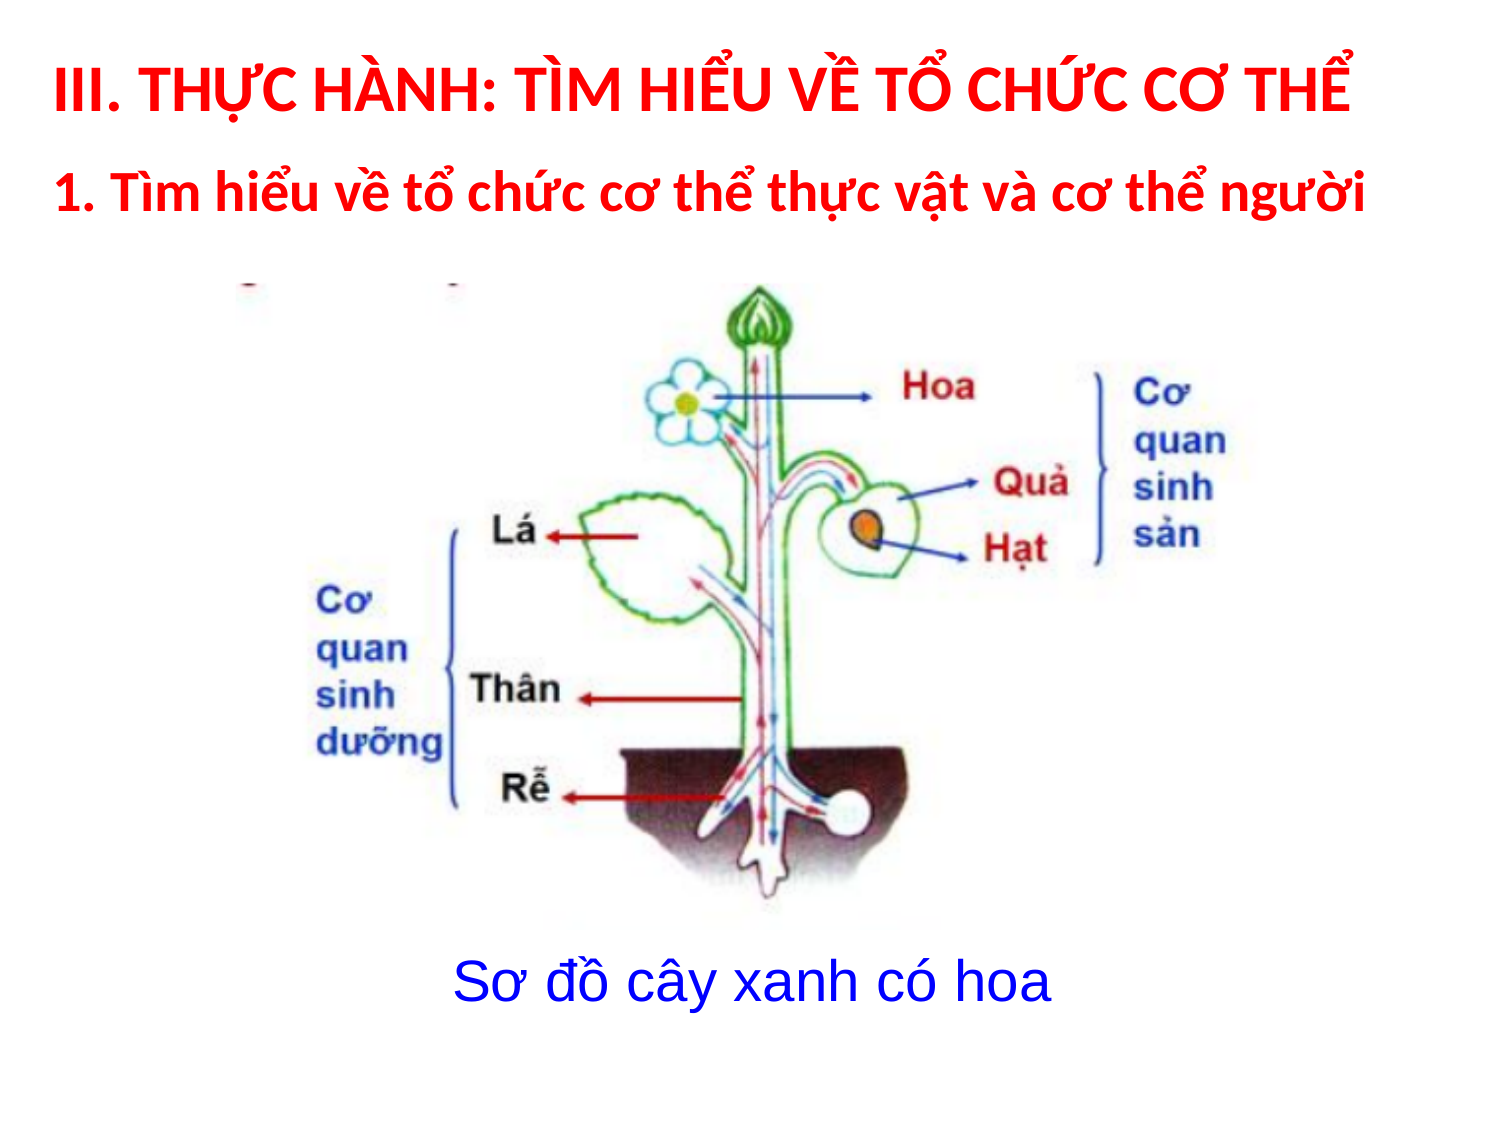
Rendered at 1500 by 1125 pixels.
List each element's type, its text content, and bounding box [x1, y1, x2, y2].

text_box 1. Tìm hiểu về tổ chức cơ thể thực vật và cơ thể người [37, 145, 1463, 231]
text_box III. THỰC HÀNH: TÌM HIỂU VỀ TỔ CHỨC CƠ THỂ [12, 37, 1393, 133]
picture [235, 274, 1265, 931]
text_box Sơ đồ cây xanh có hoa [437, 940, 1113, 1021]
